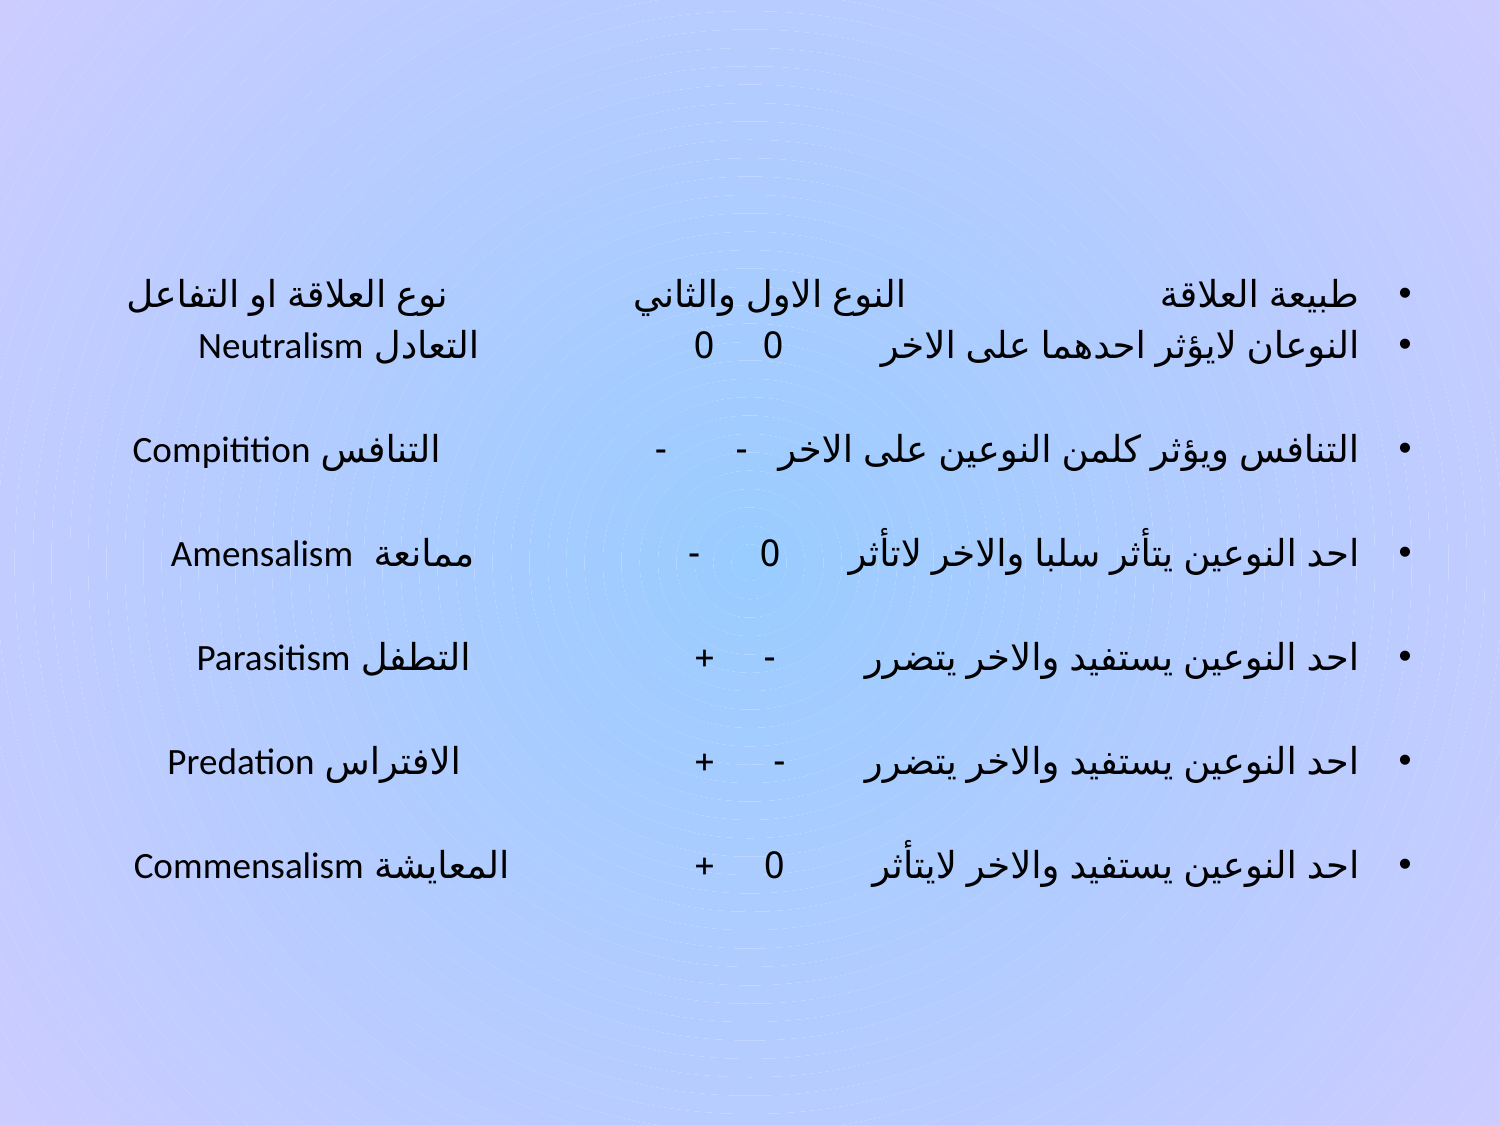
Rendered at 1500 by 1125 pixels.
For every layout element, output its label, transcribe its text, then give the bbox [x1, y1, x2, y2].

list طبيعة العلاقة النوع الاول والثاني نوع العلاقة او التفاعل النوعان لايؤثر احدهما على الاخر 0 0 التعادل Neutralism التنافس ويؤثر كلمن النوعين على الاخر - - التنافس Compitition احد النوعين يتأثر سلبا والاخر لاتأثر 0 - ممانعة Amensalism احد النوعين يستفيد والاخر يتضرر - + التطفل Parasitism احد النوعين يستفيد والاخر يتضرر - + الافتراس Predation احد النوعين يستفيد والاخر لايتأثر 0 + المعايشة Commensalism [75, 262, 1425, 1005]
